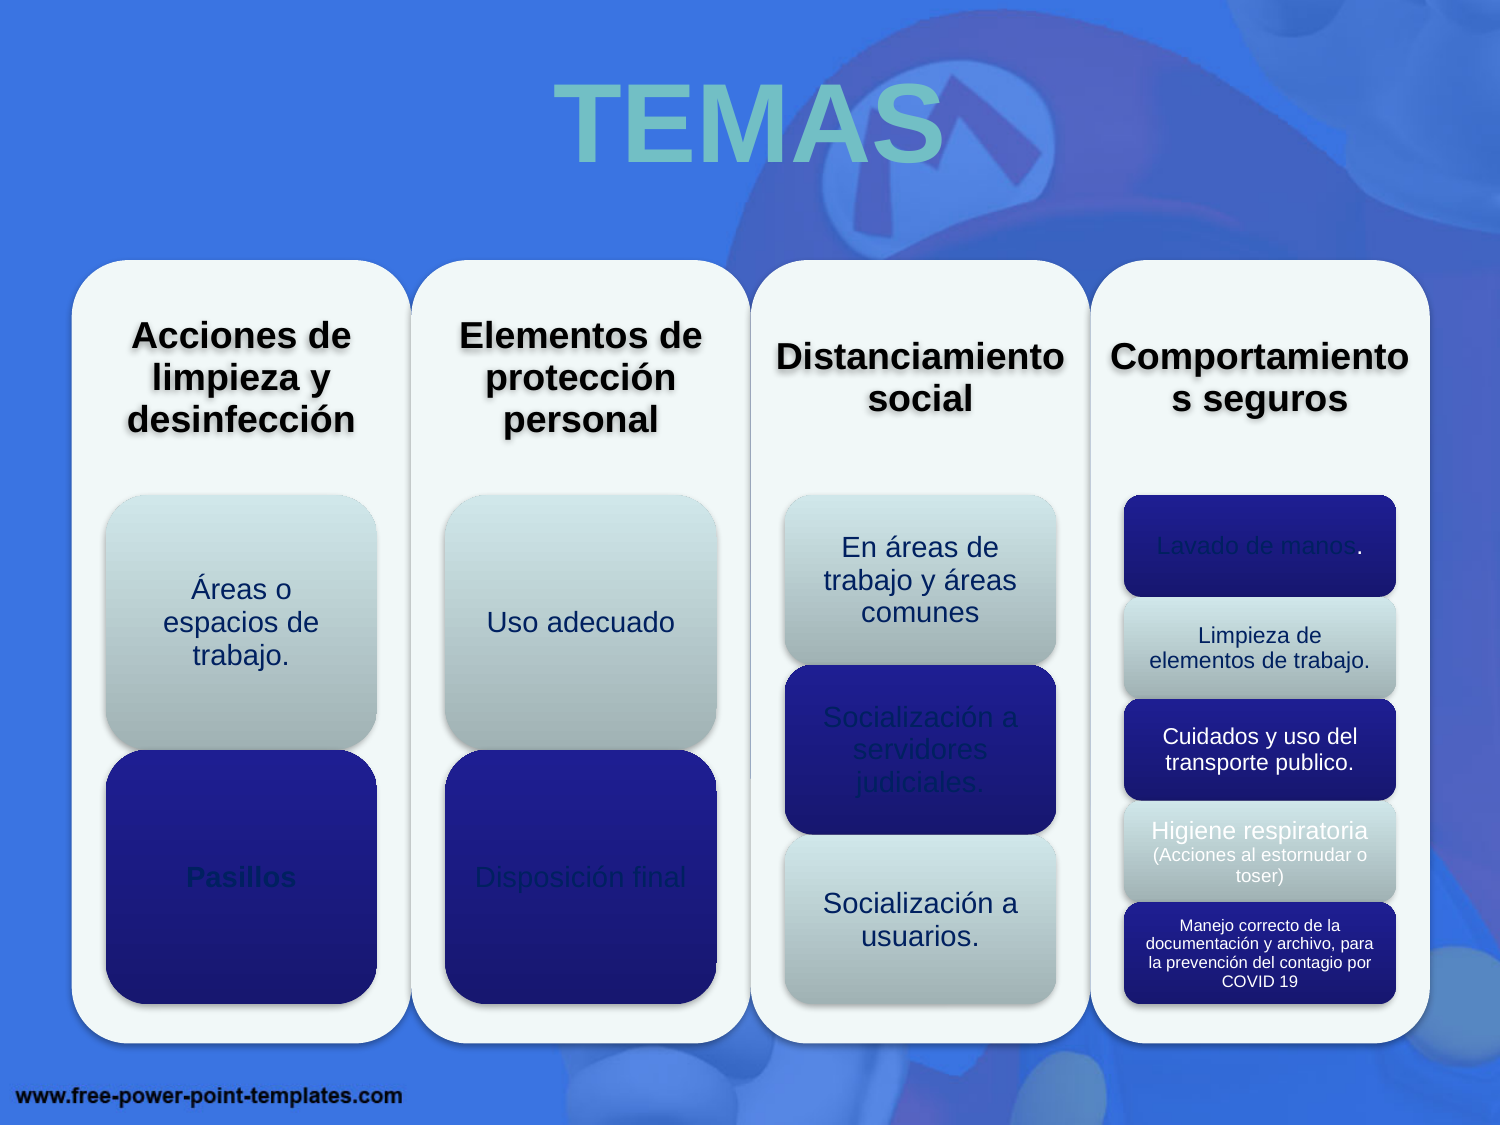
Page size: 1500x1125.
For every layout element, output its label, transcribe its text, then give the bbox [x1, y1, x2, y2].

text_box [71, 259, 1431, 1044]
text_box TEMAS [405, 36, 1095, 220]
picture [0, 0, 1500, 1125]
